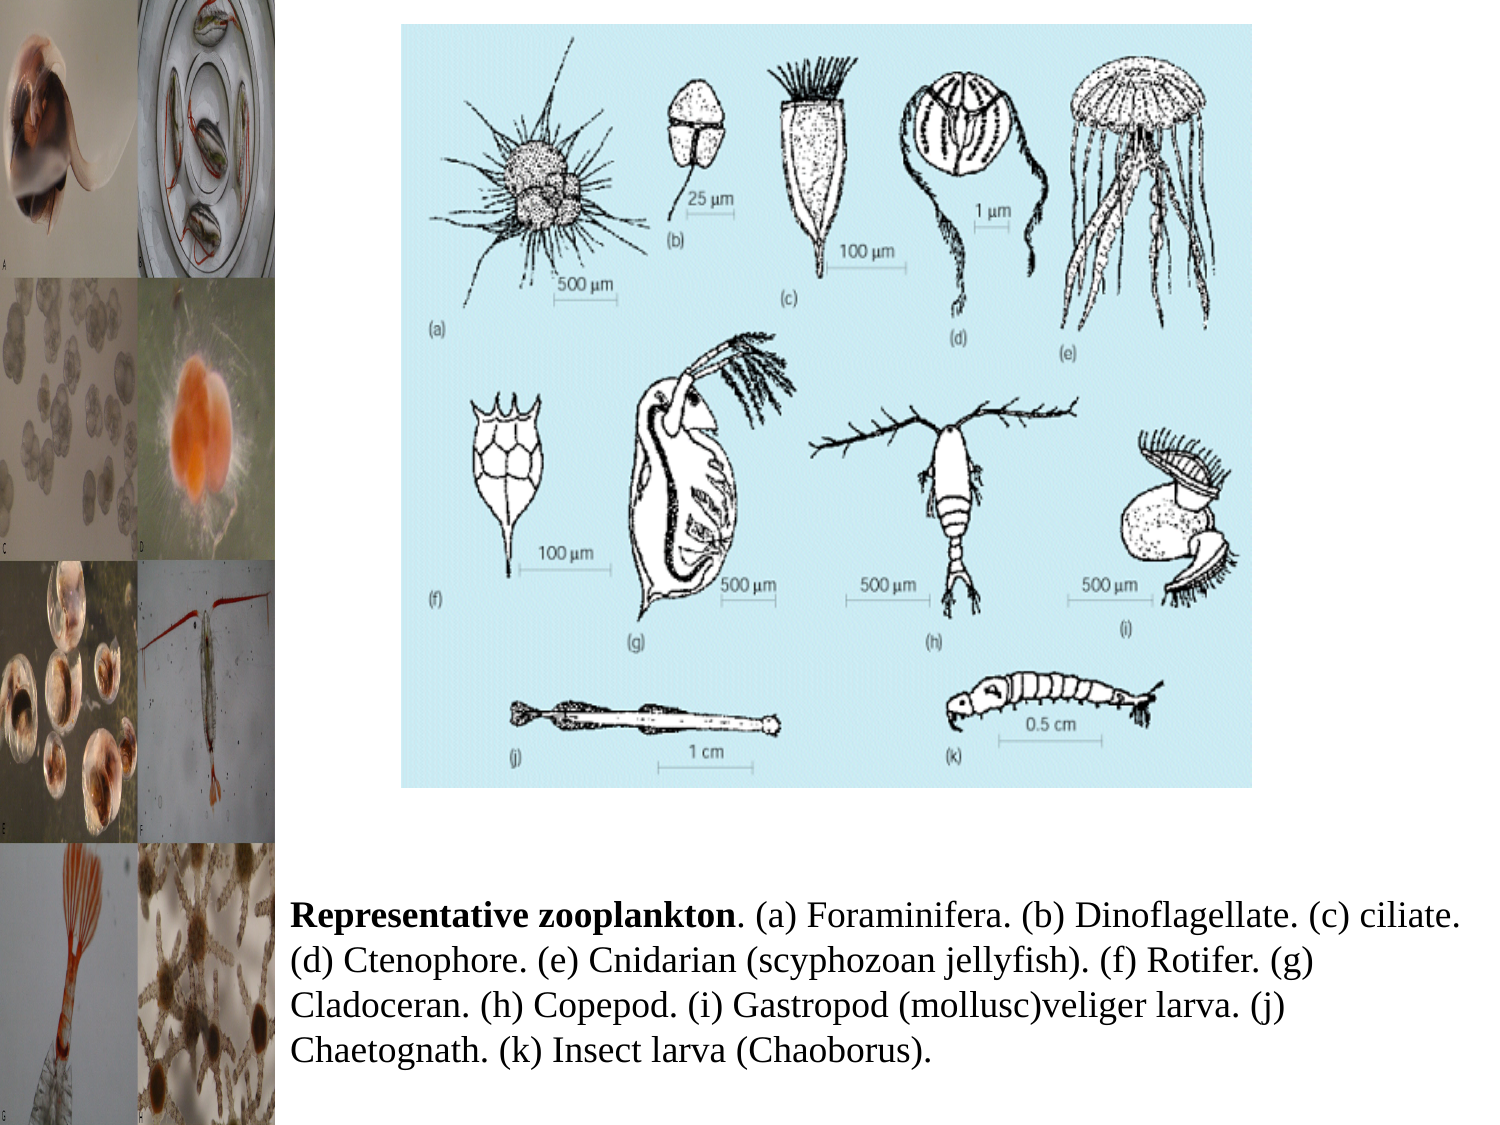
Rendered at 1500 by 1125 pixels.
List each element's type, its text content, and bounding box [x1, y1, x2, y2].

picture [0, 0, 276, 1125]
picture [401, 24, 1253, 788]
text_box Representative zooplankton. (a) Foraminifera. (b) Dinoflagellate. (c) ciliate. (d) Ctenophore. (e) Cnidarian (scyphozoan jellyfish). (f) Rotifer. (g) Cladoceran. (h) Copepod. (i) Gastropod (mollusc)veliger larva. (j) Chaetognath. (k) Insect larva (Chaoborus). [283, 882, 1499, 1078]
